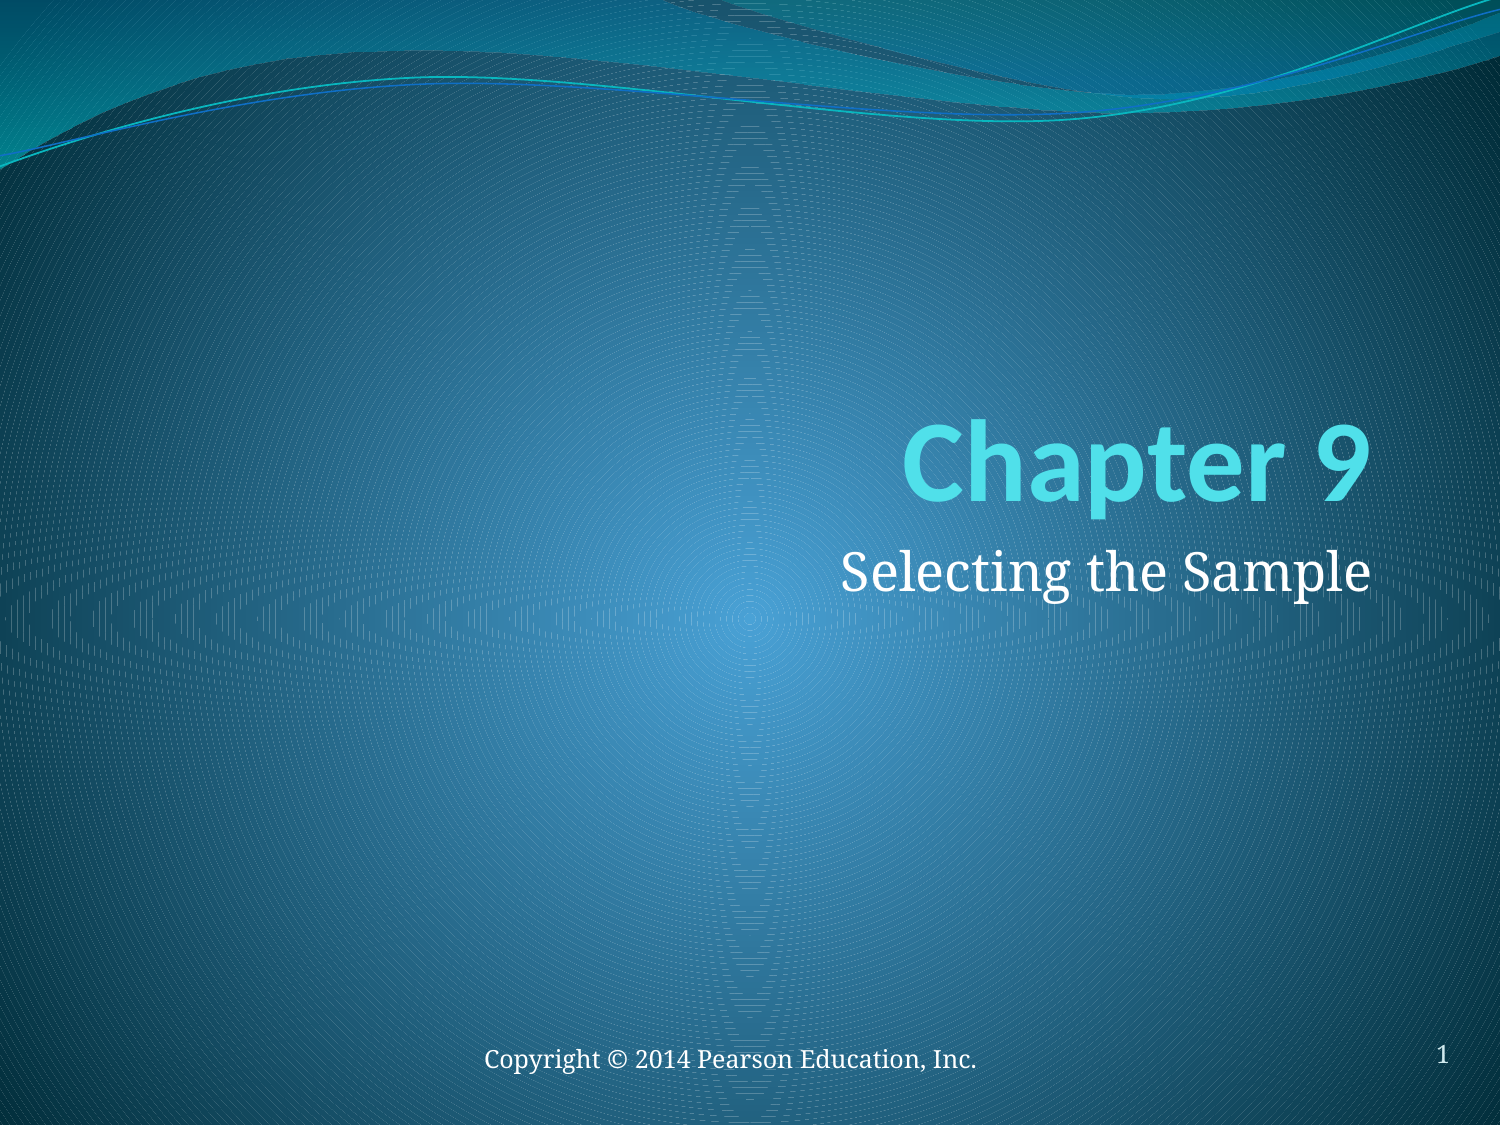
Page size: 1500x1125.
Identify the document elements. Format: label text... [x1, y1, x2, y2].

subtitle Selecting the Sample [87, 529, 1377, 818]
text_box Copyright © 2014 Pearson Education, Inc. [469, 1035, 999, 1081]
title Chapter 9 [87, 224, 1376, 526]
text_box 1 [1325, 1012, 1450, 1073]
